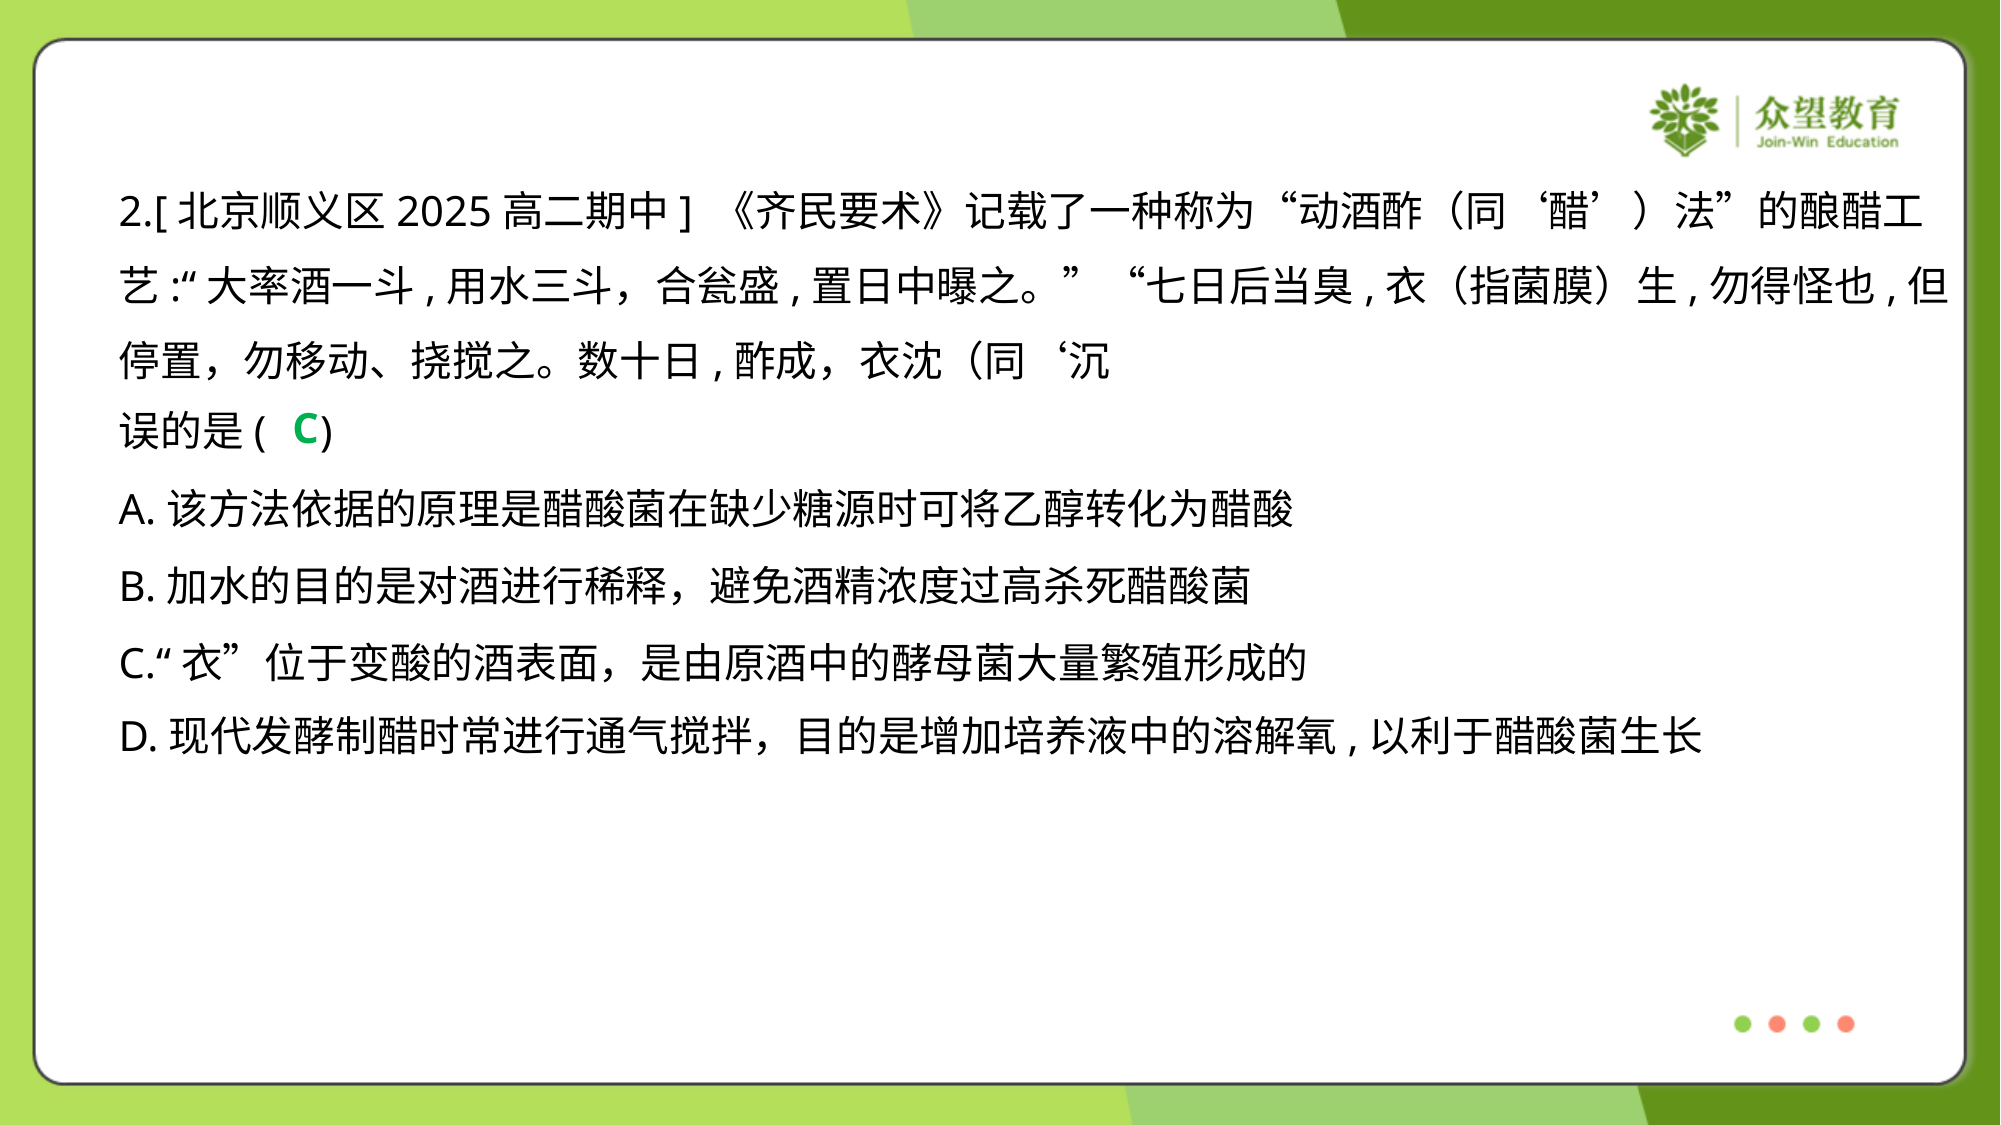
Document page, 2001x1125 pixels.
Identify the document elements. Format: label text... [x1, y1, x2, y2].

text_box C [276, 381, 335, 446]
picture [0, 0, 2000, 1125]
text_box A.该方法依据的原理是醋酸菌在缺少糖源时可将乙醇转化为醋酸 B.加水的目的是对酒进行稀释，避免酒精浓度过高杀死醋酸菌 C.“衣”位于变酸的酒表面，是由原酒中的酵母菌大量繁殖形成的 D.现代发酵制醋时常进行通气搅拌，目的是增加培养液中的溶解氧,以利于醋酸菌生长 [118, 457, 1883, 753]
